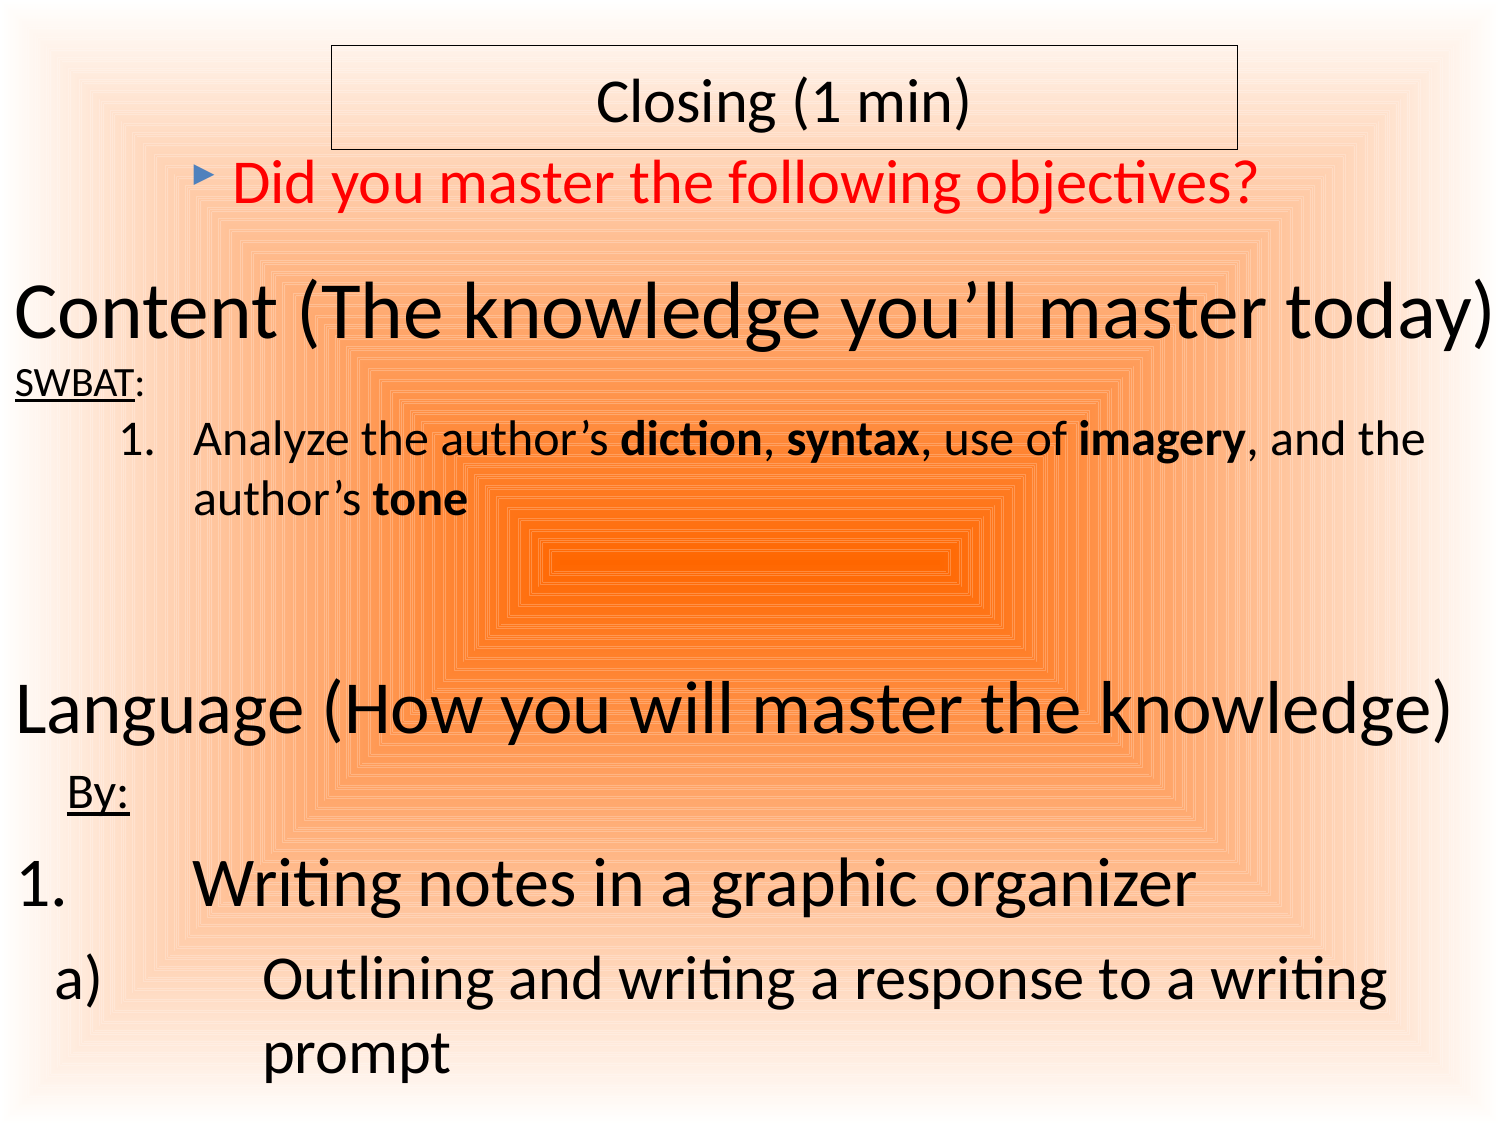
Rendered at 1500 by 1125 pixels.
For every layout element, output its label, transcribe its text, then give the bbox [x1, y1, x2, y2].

title Closing (1 min) [331, 45, 1238, 134]
list Language (How you will master the knowledge) By: Writing notes in a graphic organizer Outlining and writing a response to a writing prompt [0, 658, 1500, 1125]
text_box Did you master the following objectives? [0, 134, 1434, 224]
text_box Content (The knowledge you’ll master today) SWBAT: Analyze the author’s diction, syntax, use of imagery, and the author’s tone [0, 249, 1500, 658]
